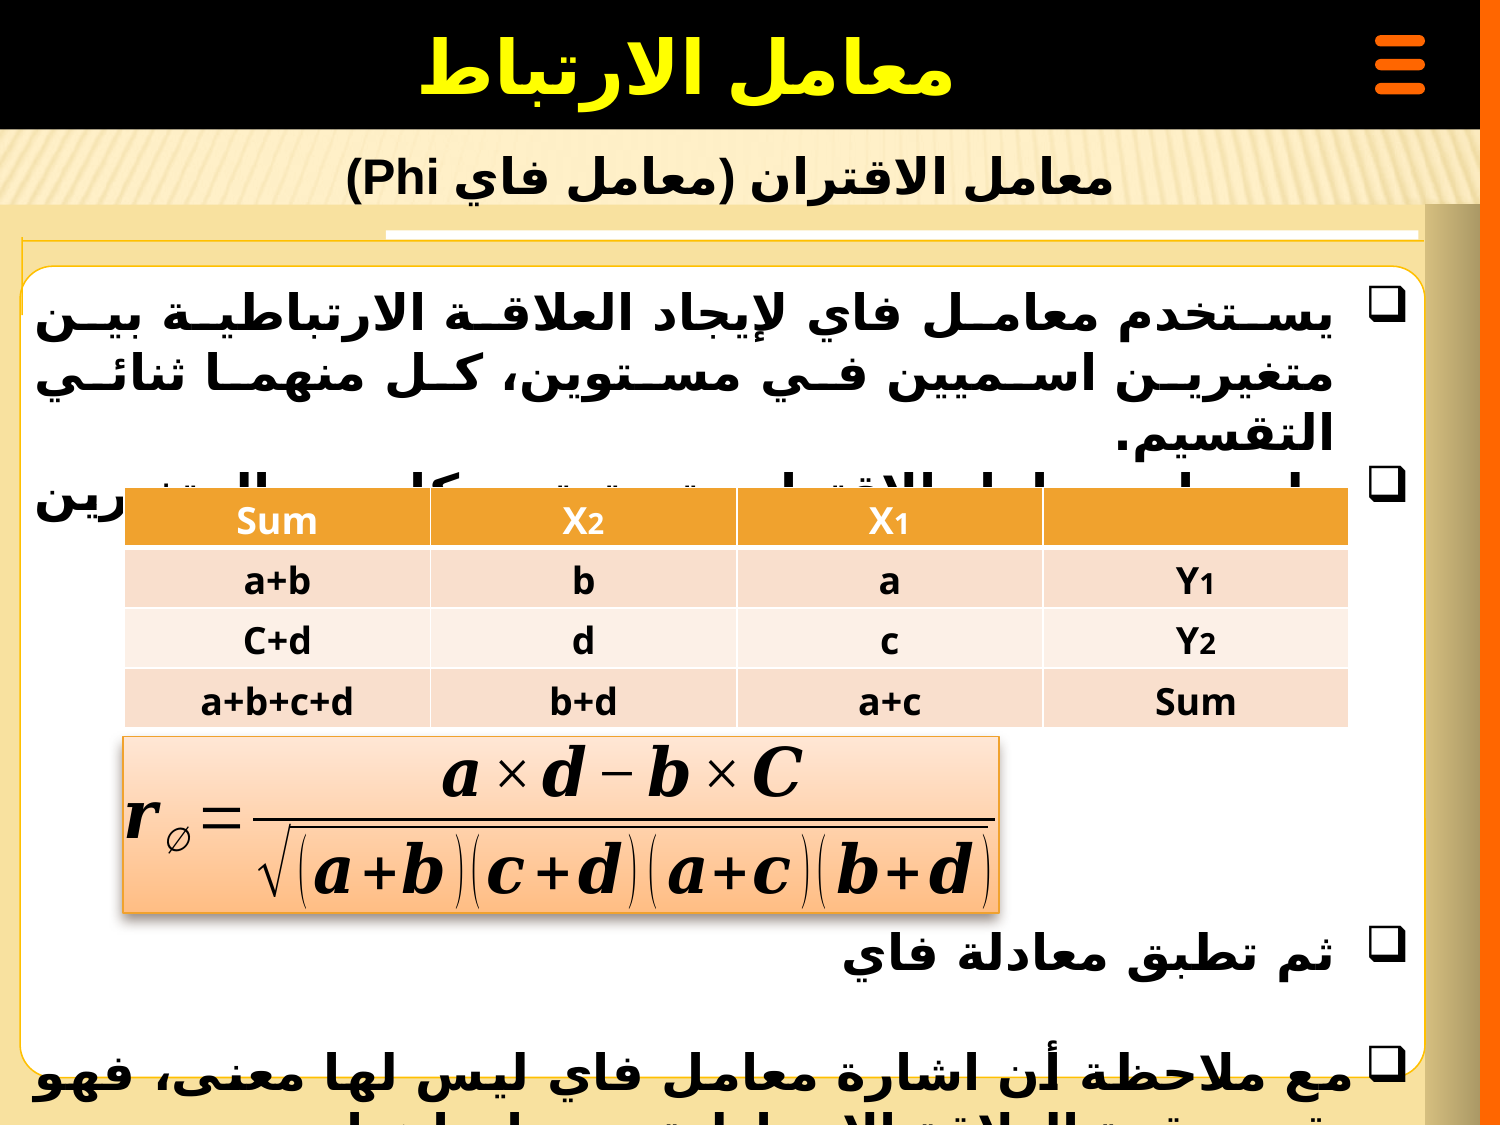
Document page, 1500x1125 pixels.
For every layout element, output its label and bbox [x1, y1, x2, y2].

text_box [0, 0, 1500, 1125]
